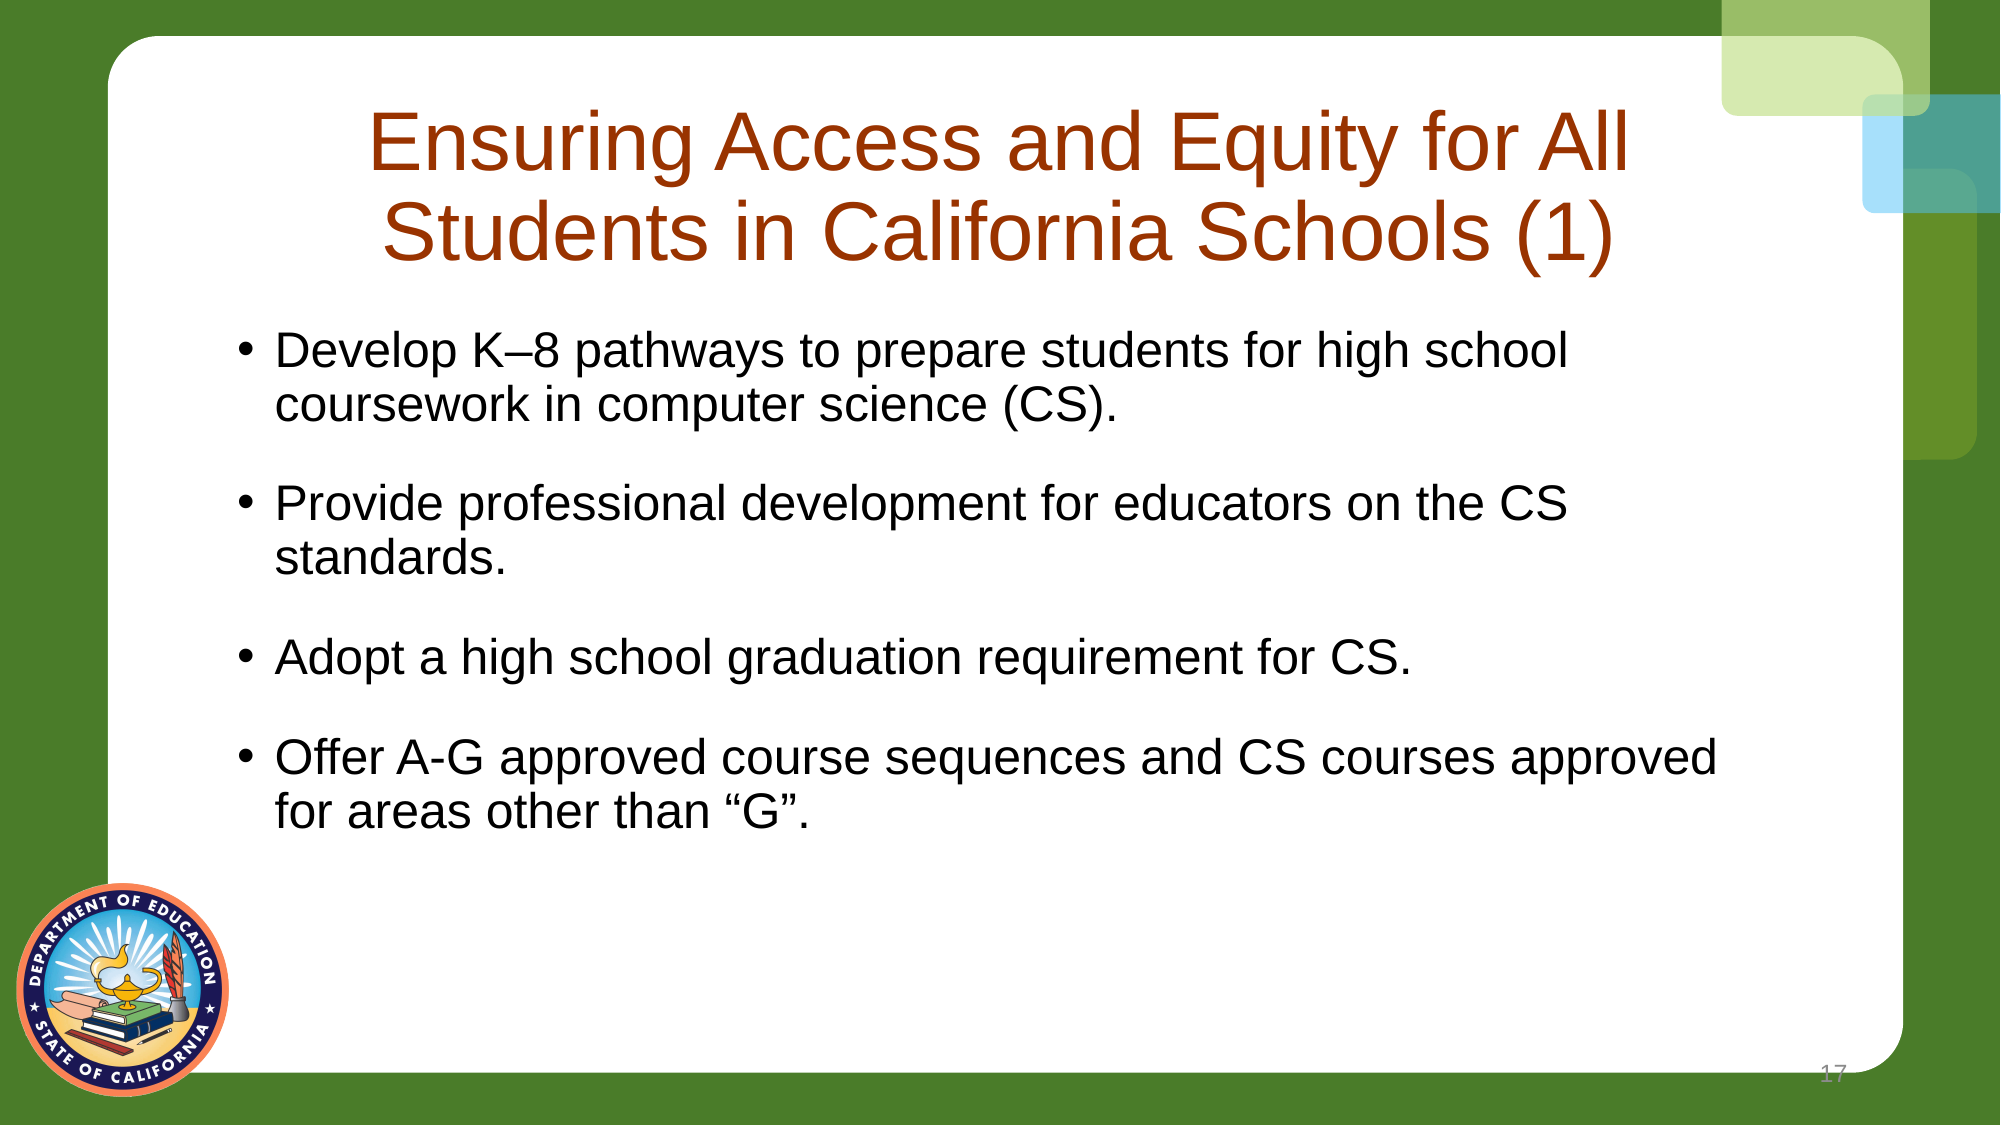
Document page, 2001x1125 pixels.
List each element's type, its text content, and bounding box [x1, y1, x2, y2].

title Ensuring Access and Equity for All Students in California Schools (1) [222, 59, 1778, 316]
slide_number 17 [1412, 1042, 1863, 1103]
picture [16, 883, 229, 1097]
list Develop K–8 pathways to prepare students for high school coursework in computer science (CS). Provide professional development for educators on the CS standards. Adopt a high school graduation requirement for CS. Offer A-G approved course sequences and CS courses approved for areas other than “G”. [222, 316, 1778, 947]
